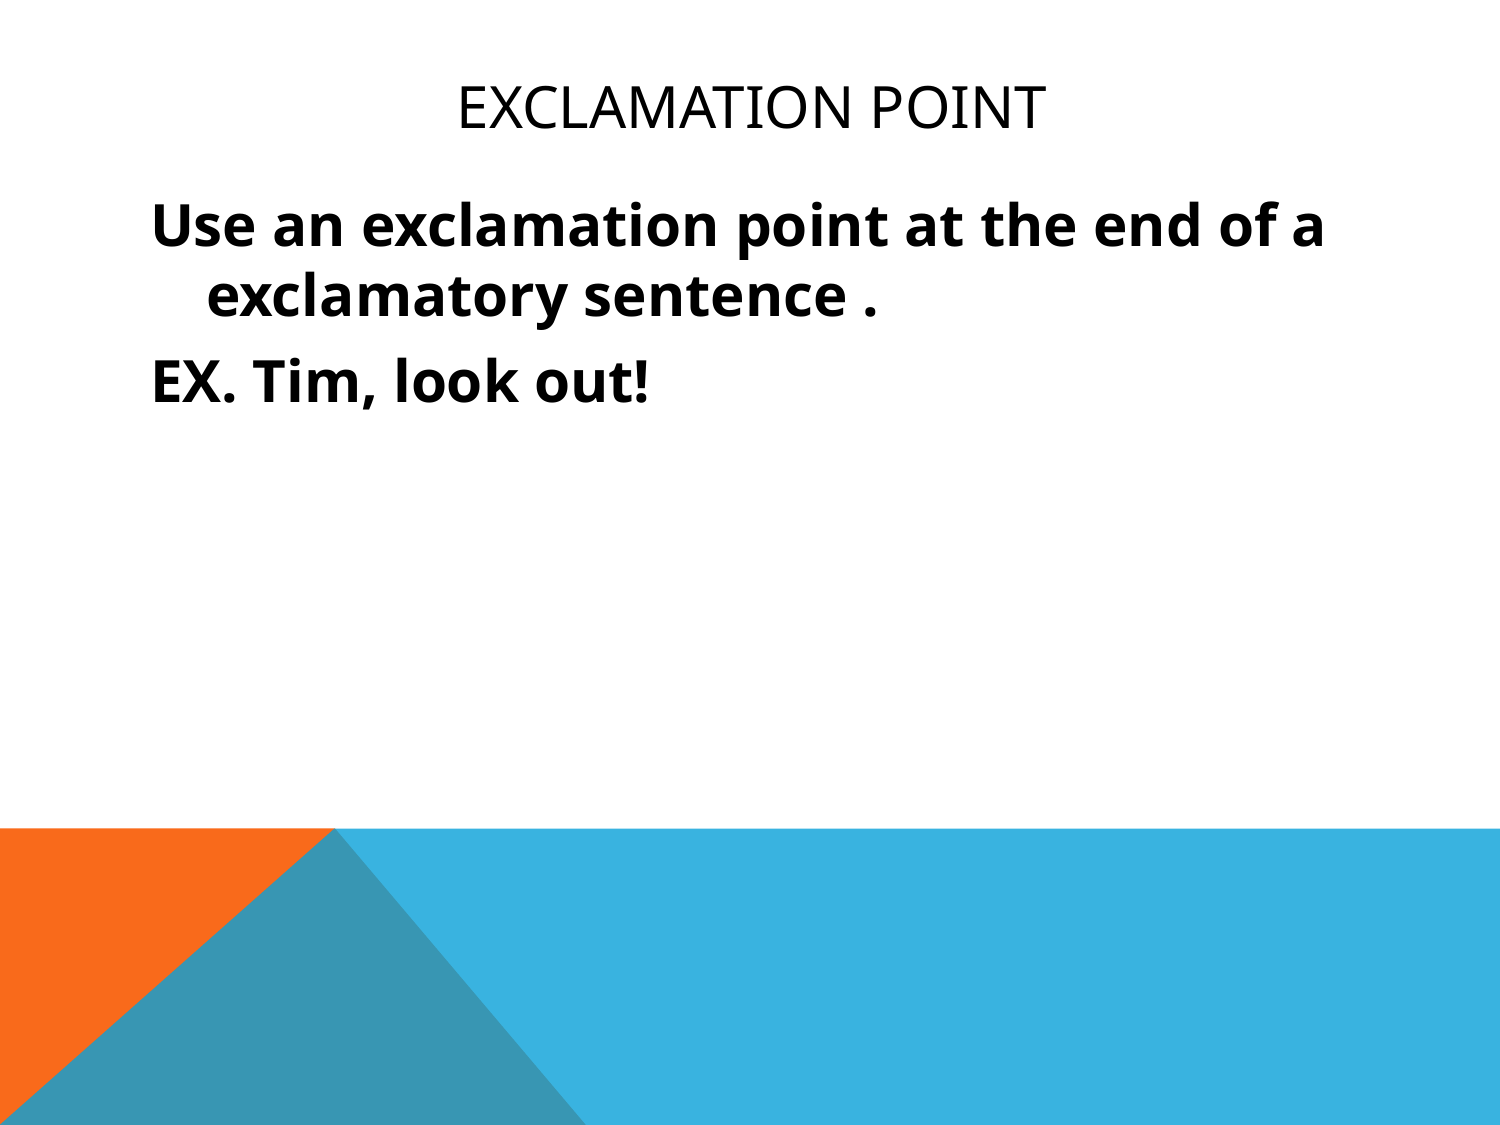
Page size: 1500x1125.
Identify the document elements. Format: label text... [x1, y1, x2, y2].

list Use an exclamation point at the end of a exclamatory sentence . EX. Tim, look out! [135, 180, 1369, 768]
title Exclamation Point [135, 60, 1369, 150]
